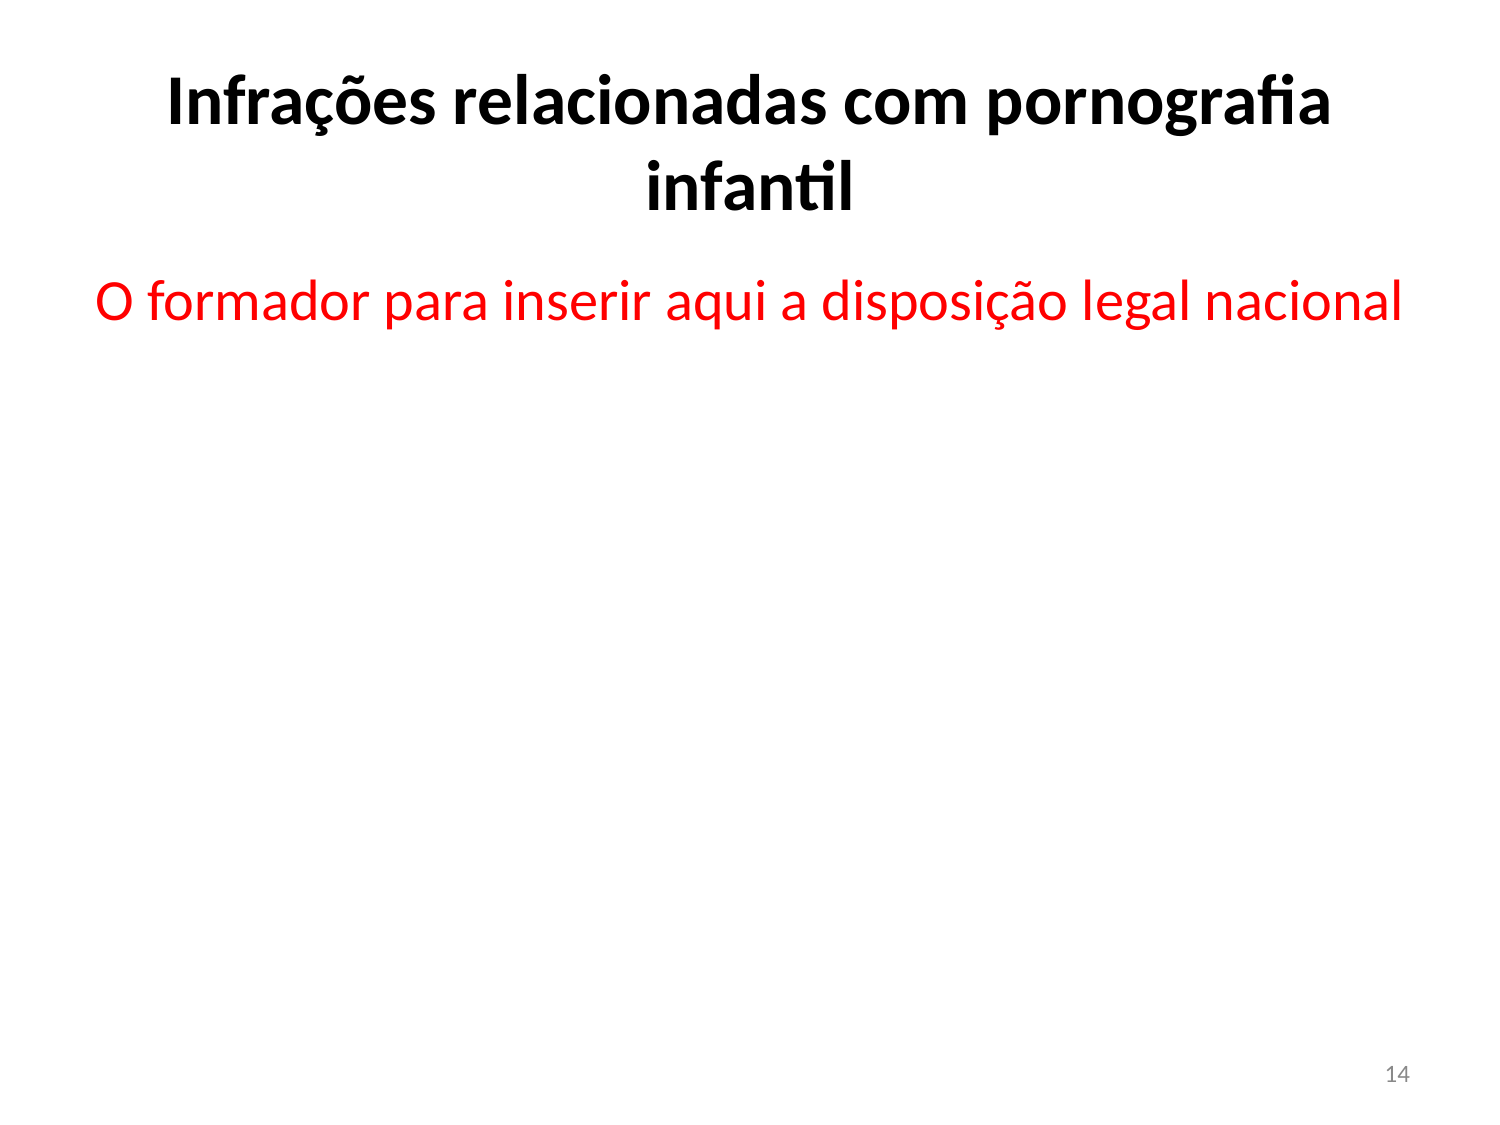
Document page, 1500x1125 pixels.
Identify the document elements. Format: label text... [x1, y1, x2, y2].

list O formador para inserir aqui a disposição legal nacional [75, 262, 1425, 1005]
title Infrações relacionadas com pornografia infantil [75, 45, 1425, 233]
slide_number 14 [1074, 1042, 1425, 1103]
